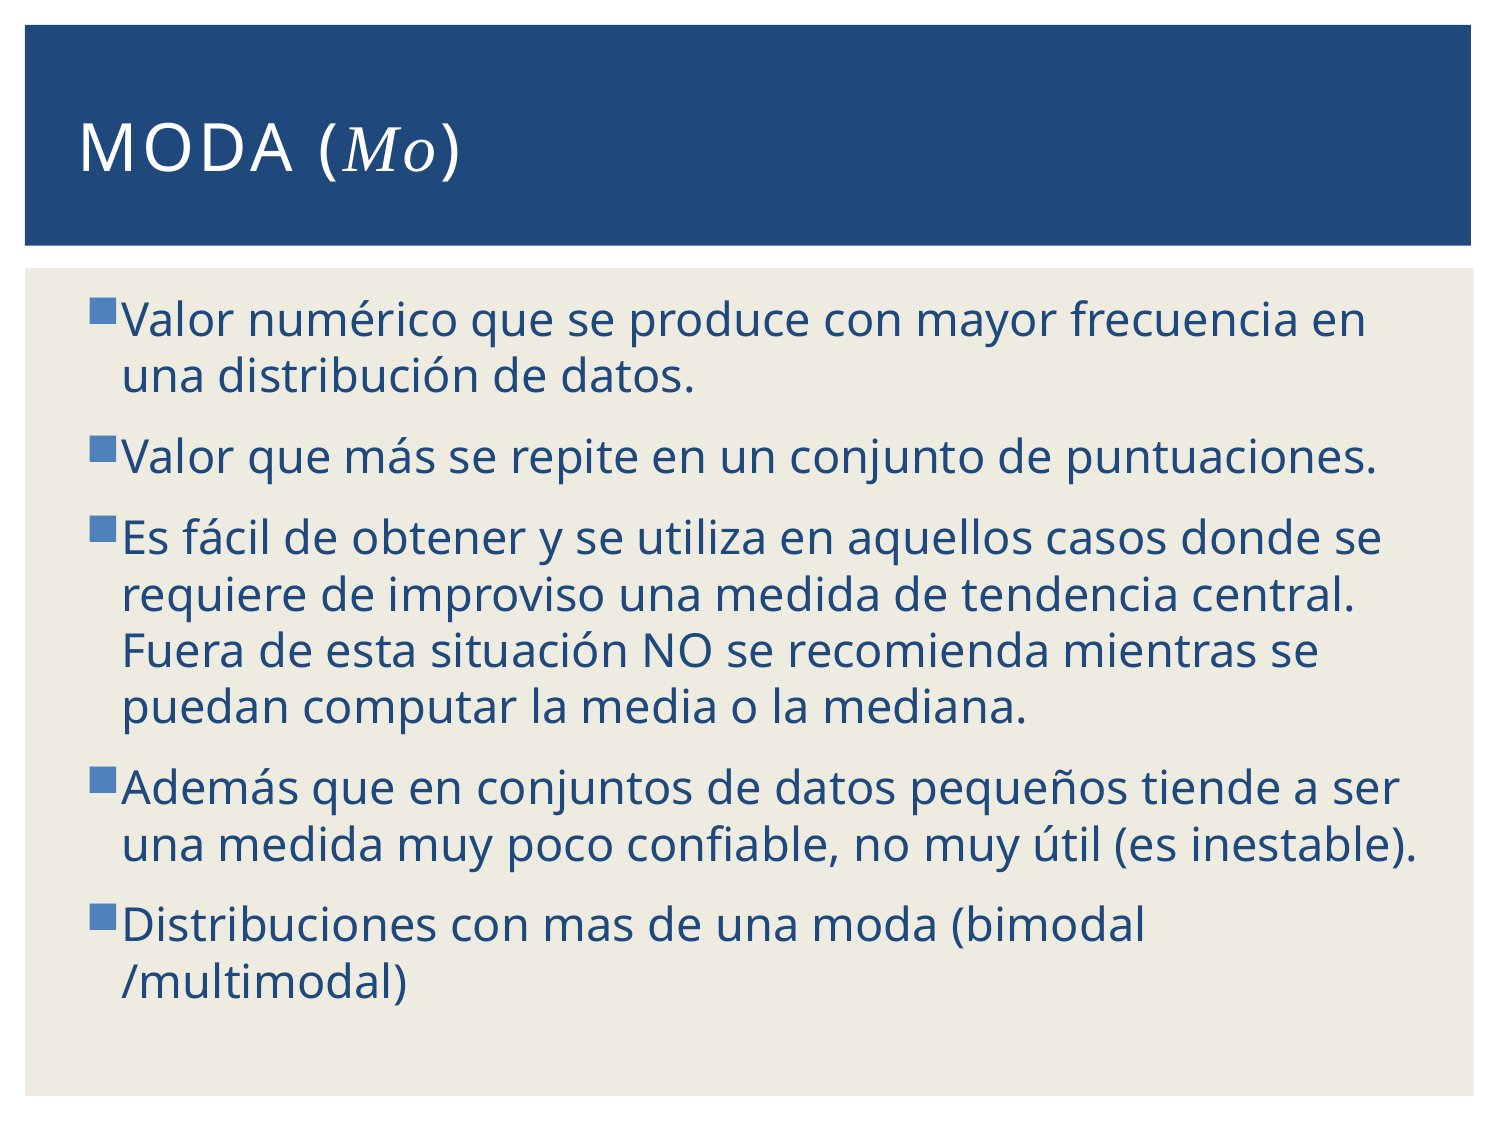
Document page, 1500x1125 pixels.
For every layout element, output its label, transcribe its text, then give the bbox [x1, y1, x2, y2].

title Moda (Mo) [62, 58, 1438, 232]
list Valor numérico que se produce con mayor frecuencia en una distribución de datos. Valor que más se repite en un conjunto de puntuaciones. Es fácil de obtener y se utiliza en aquellos casos donde se requiere de improviso una medida de tendencia central. Fuera de esta situación NO se recomienda mientras se puedan computar la media o la mediana. Además que en conjuntos de datos pequeños tiende a ser una medida muy poco confiable, no muy útil (es inestable). Distribuciones con mas de una moda (bimodal /multimodal) [62, 281, 1442, 1075]
